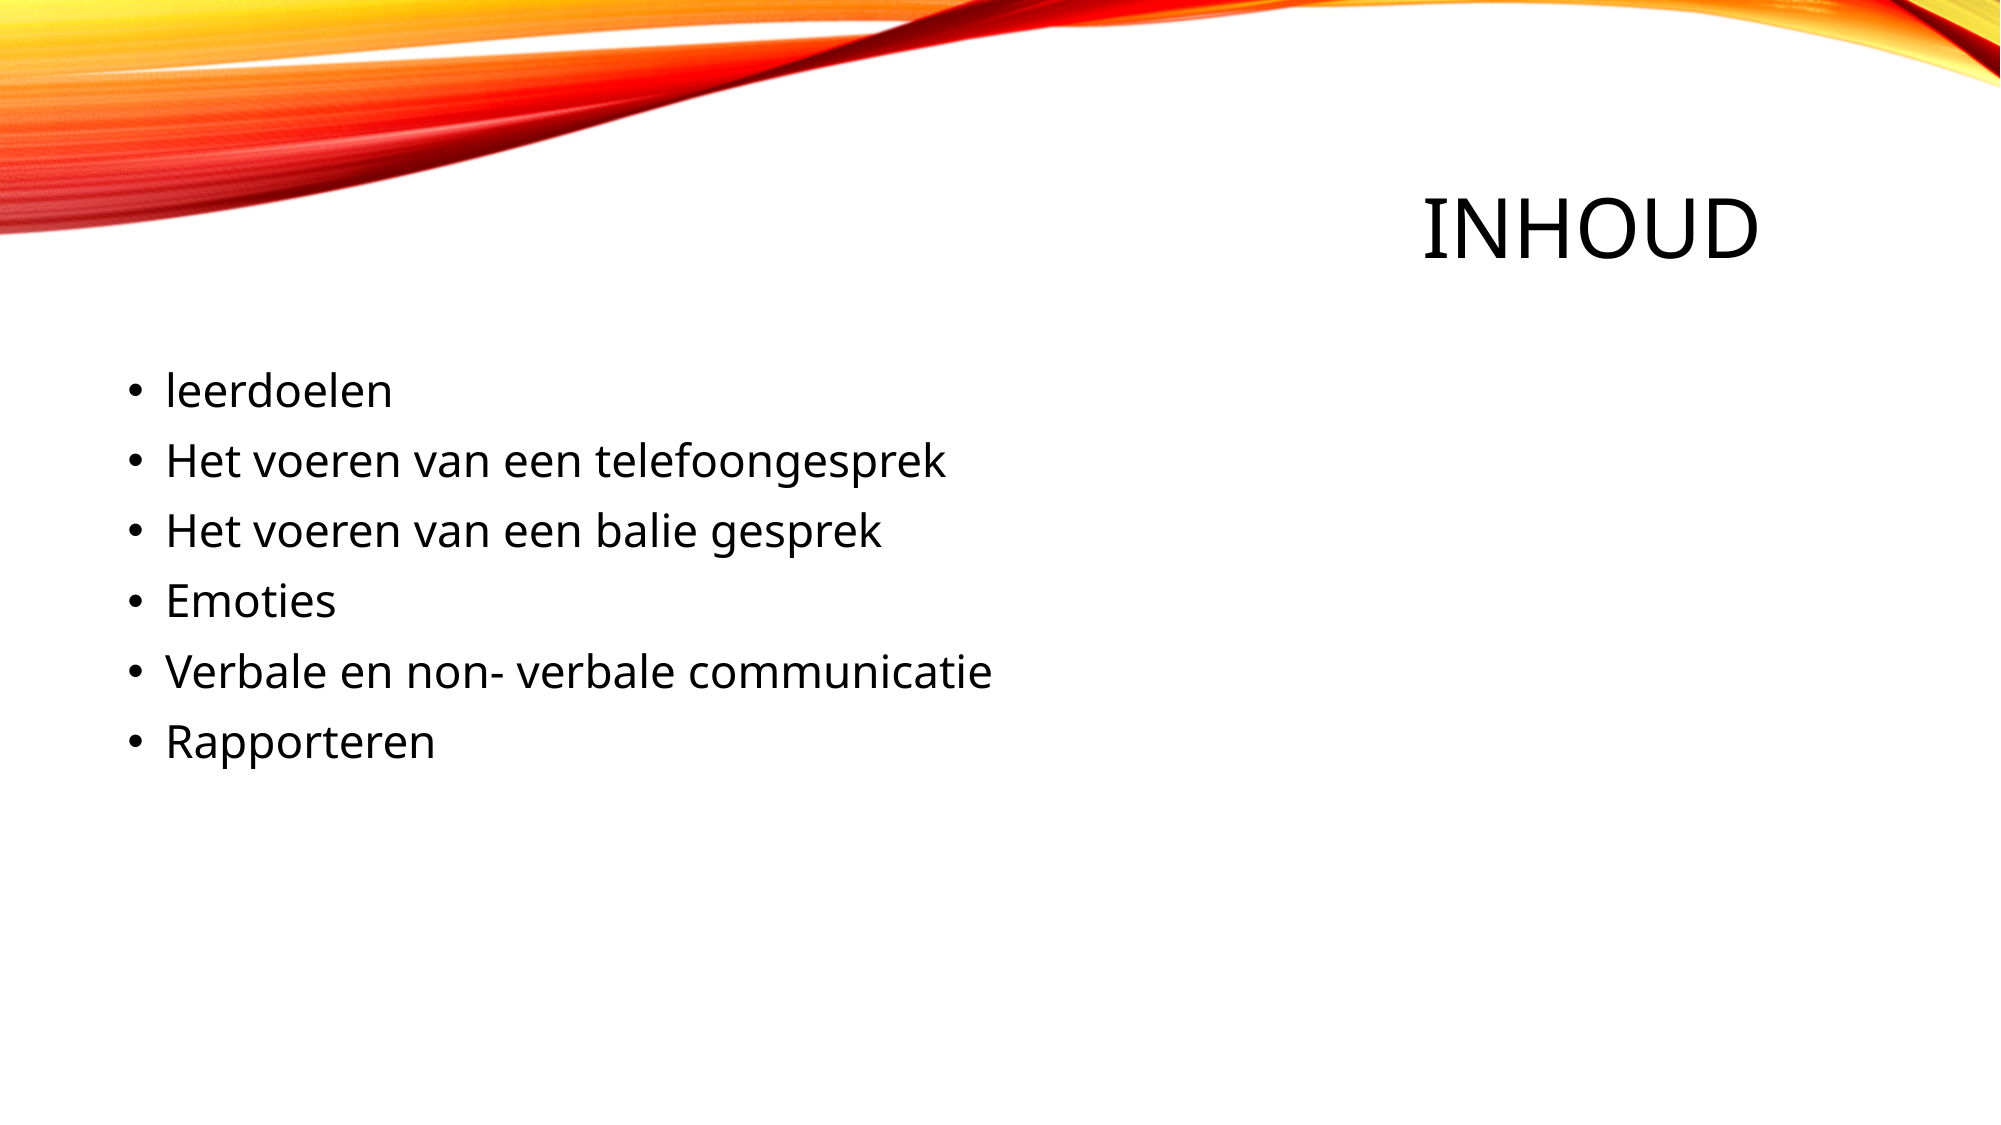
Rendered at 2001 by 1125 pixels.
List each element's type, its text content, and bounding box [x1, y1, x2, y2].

title Inhoud [474, 125, 1888, 338]
picture [0, 0, 2000, 237]
list leerdoelen Het voeren van een telefoongesprek Het voeren van een balie gesprek Emoties Verbale en non- verbale communicatie Rapporteren [112, 360, 1888, 1021]
